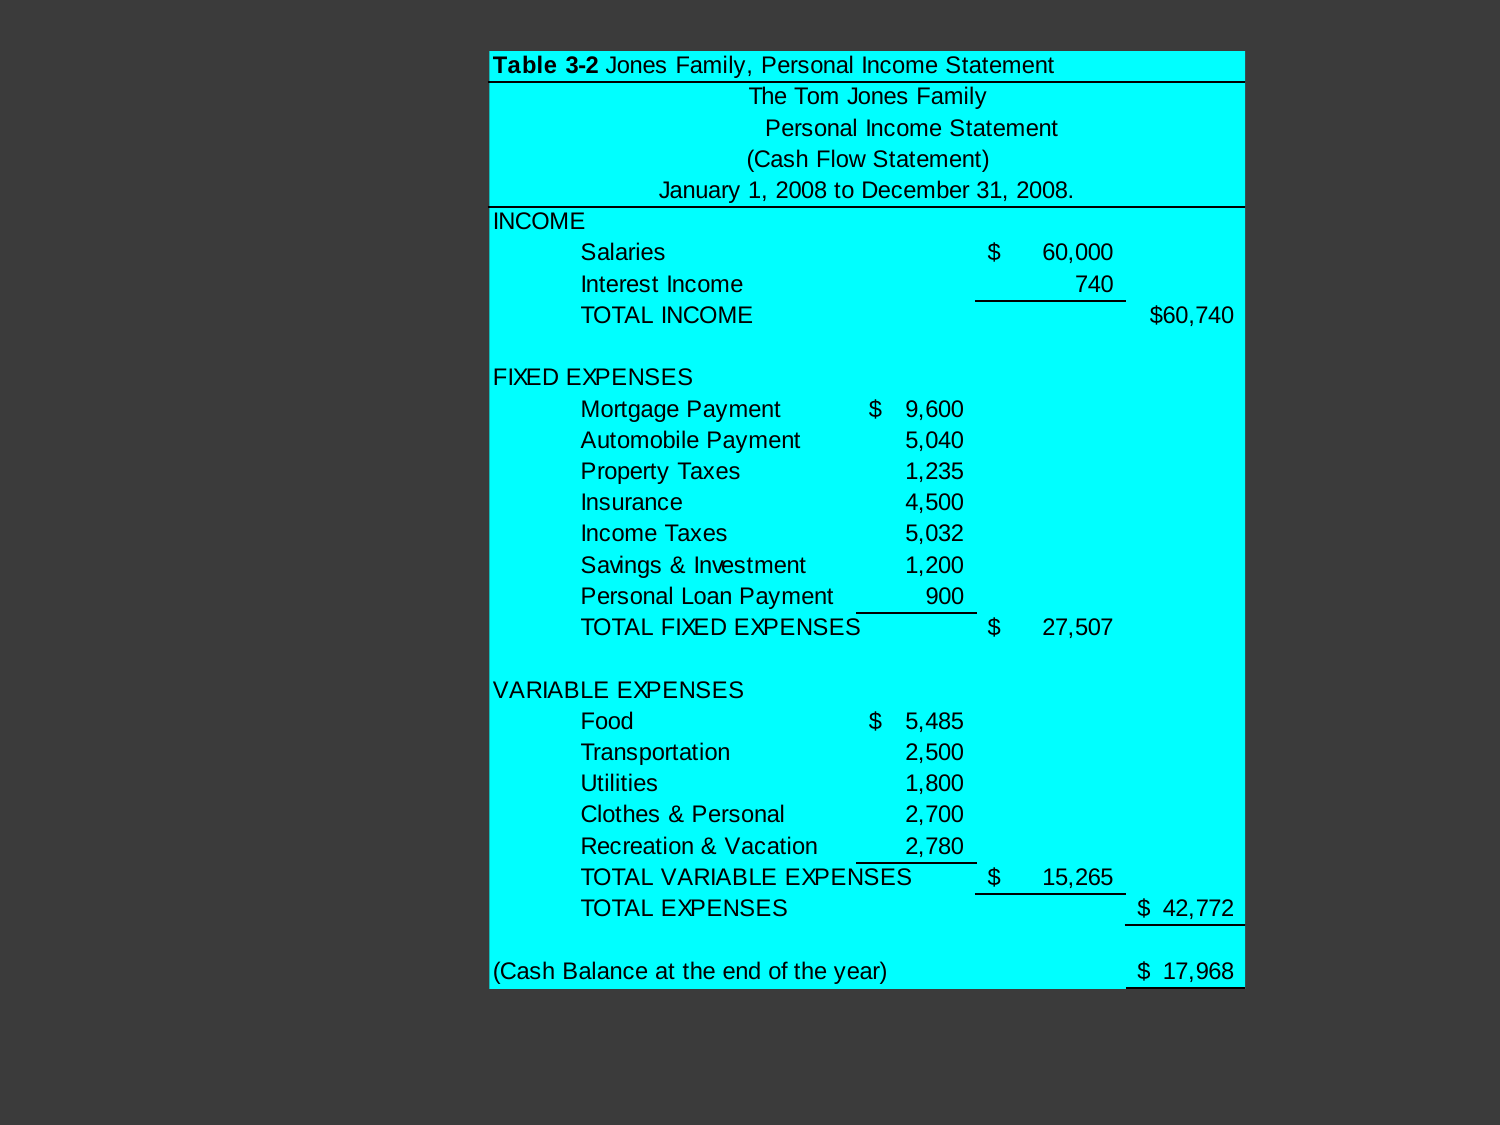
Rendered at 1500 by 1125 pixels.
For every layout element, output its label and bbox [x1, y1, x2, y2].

text_box [487, 49, 1248, 991]
